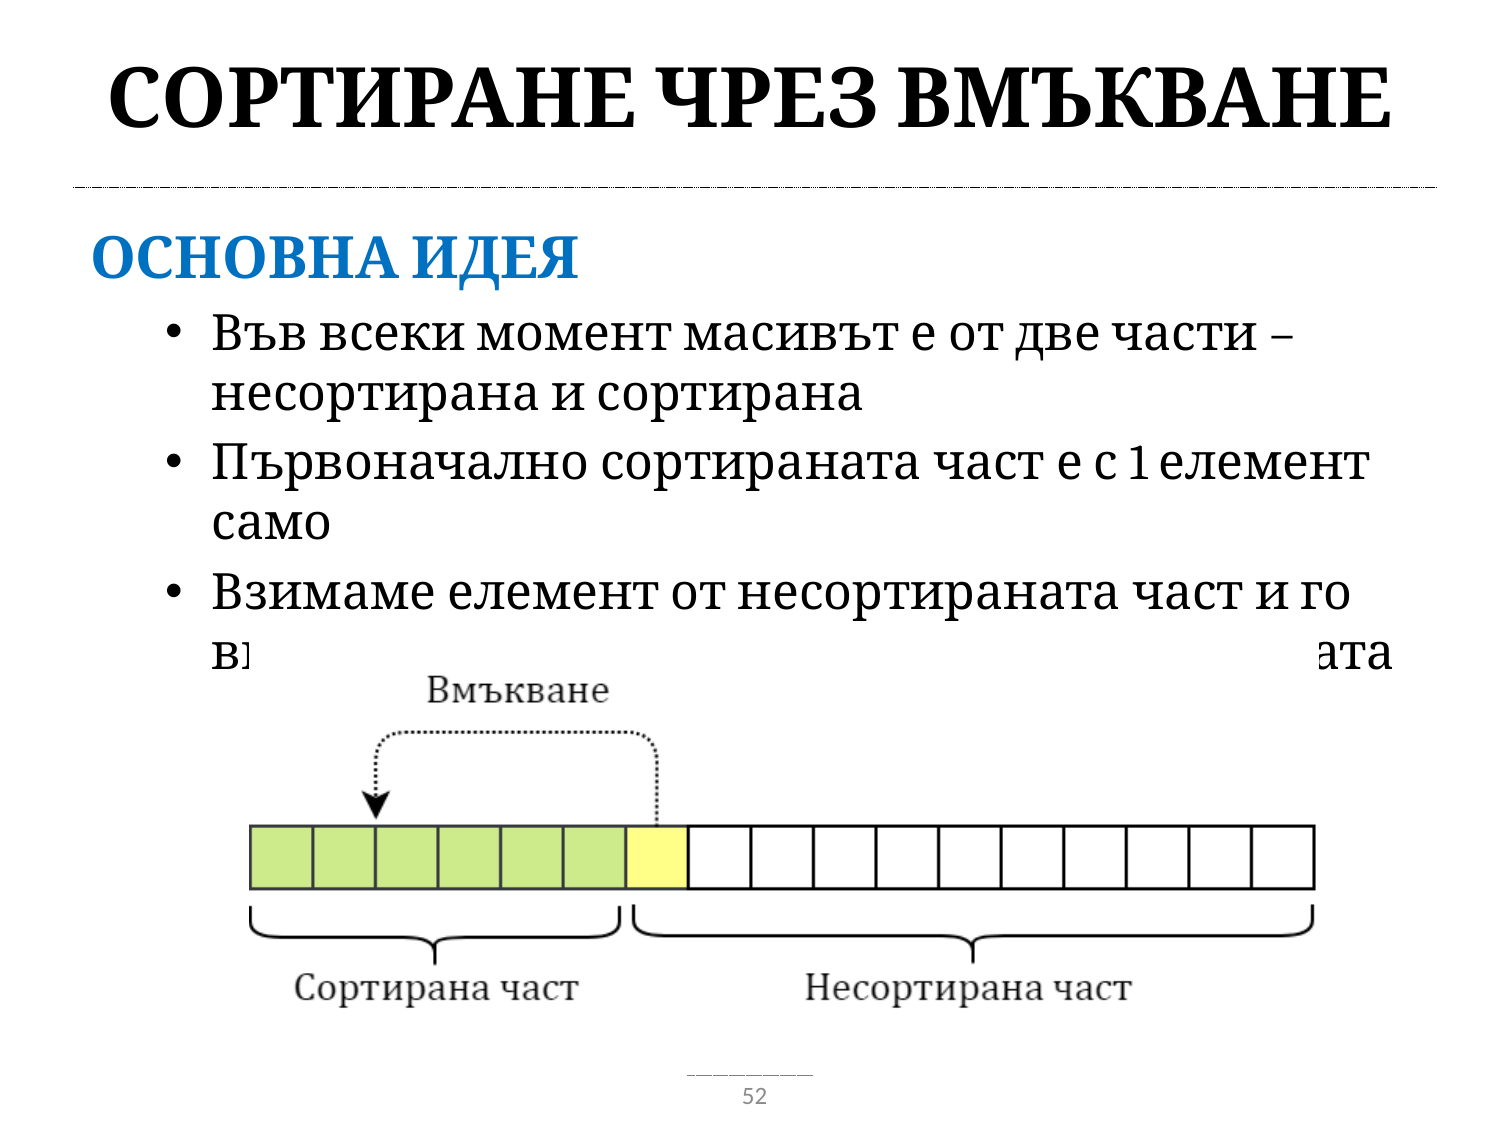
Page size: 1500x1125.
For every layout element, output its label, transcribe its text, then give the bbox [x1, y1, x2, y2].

picture [249, 637, 1319, 1019]
slide_number 52 [579, 1065, 930, 1125]
list Основна идея Във всеки момент масивът е от две части – несортирана и сортирана Първоначално сортираната част е с 1 елемент само Взимаме елемент от несортираната част и го вмъкваме на правилното място в сортираната [75, 212, 1450, 1063]
title Сортиране чрез вмъкване [0, 0, 1500, 188]
